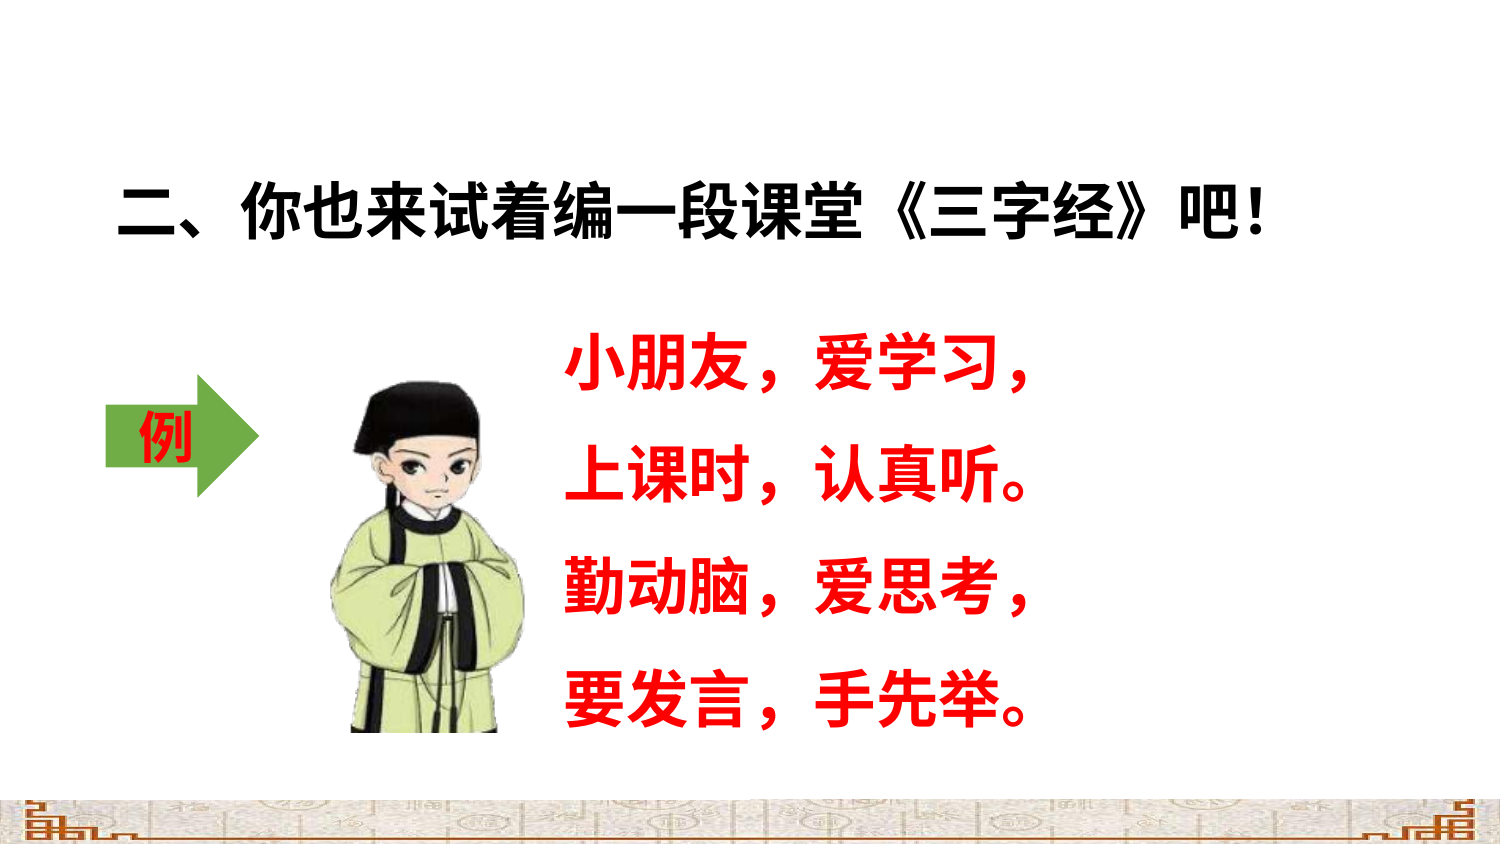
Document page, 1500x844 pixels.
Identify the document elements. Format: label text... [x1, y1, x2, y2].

picture [0, 799, 1500, 844]
text_box 例 [102, 366, 264, 506]
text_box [315, 277, 1056, 744]
text_box 二、你也来试着编一段课堂《三字经》吧！ [104, 129, 1381, 254]
